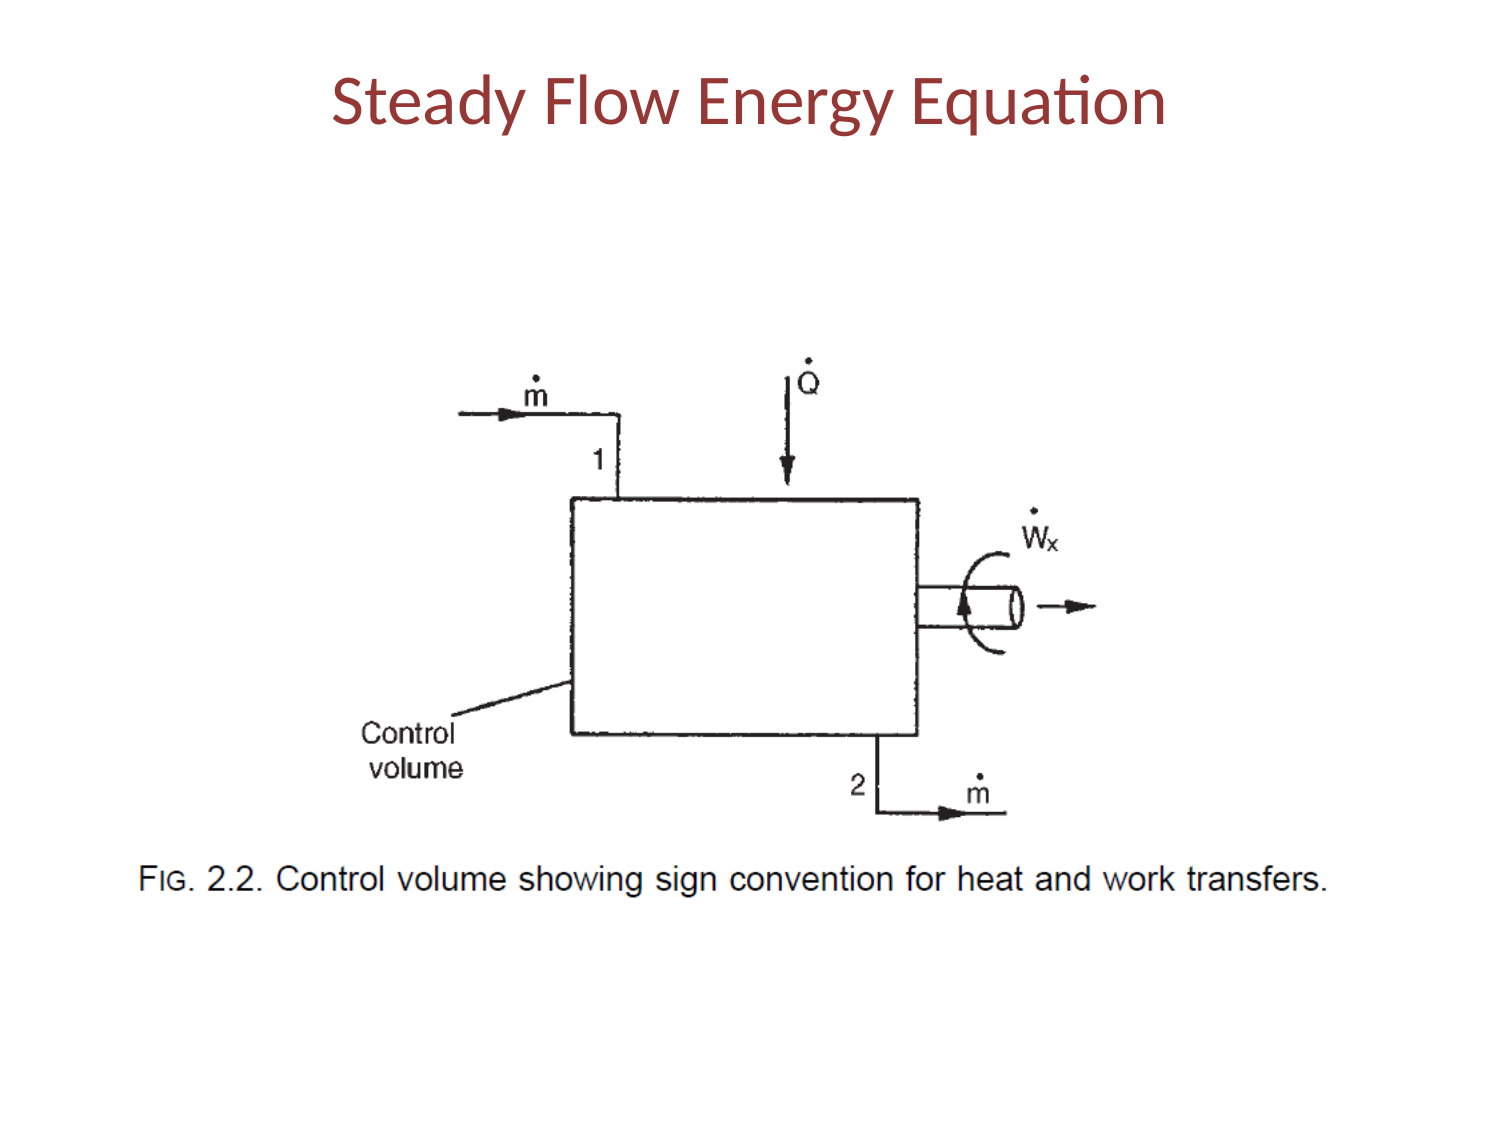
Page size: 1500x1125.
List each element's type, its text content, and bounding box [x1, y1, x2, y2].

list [74, 340, 1426, 927]
title Steady Flow Energy Equation [75, 45, 1425, 233]
